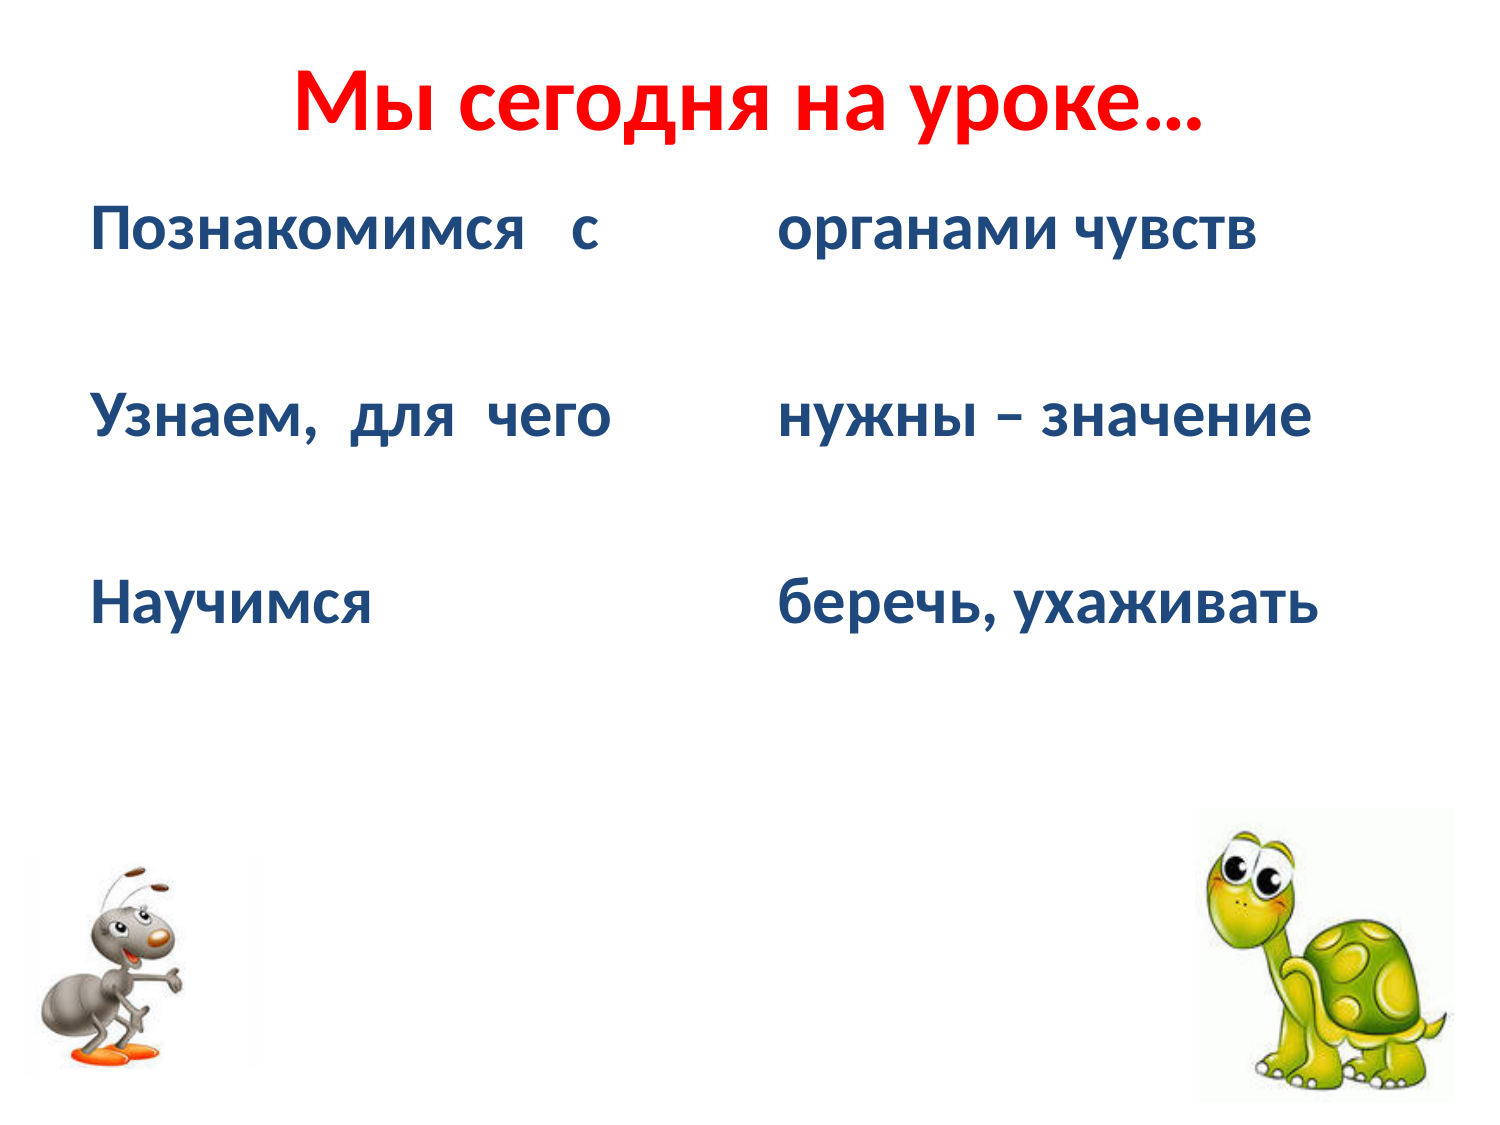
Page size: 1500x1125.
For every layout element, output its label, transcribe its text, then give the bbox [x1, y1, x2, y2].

picture [23, 855, 259, 1079]
picture [1195, 808, 1454, 1102]
list Познакомимся с Узнаем, для чего Научимся [75, 175, 738, 1005]
title Мы сегодня на уроке… [75, 70, 1425, 118]
list органами чувств нужны – значение беречь, ухаживать [762, 175, 1425, 1005]
